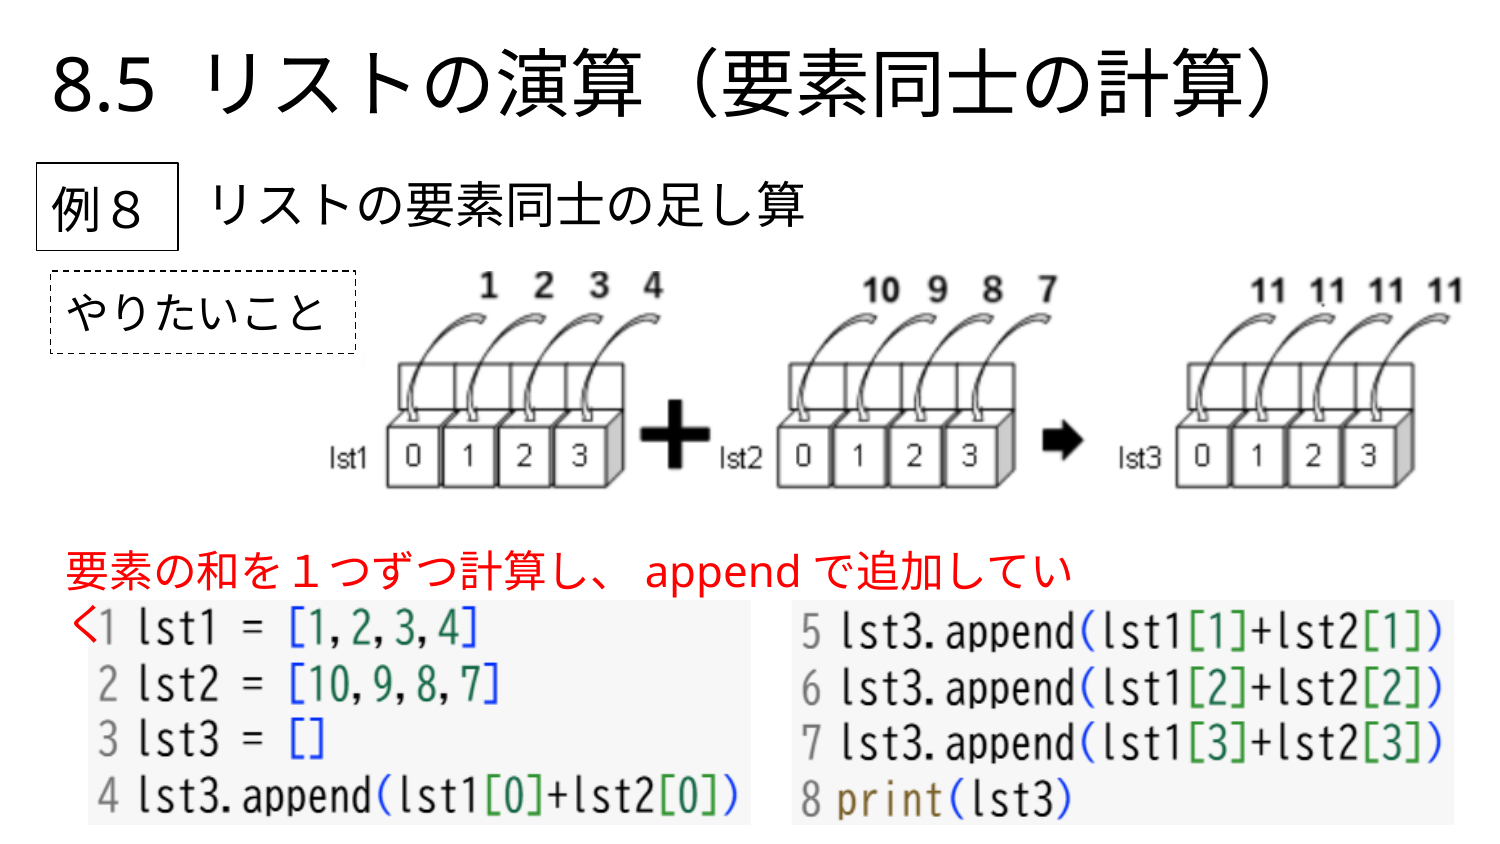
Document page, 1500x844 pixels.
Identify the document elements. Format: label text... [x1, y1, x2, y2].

picture [791, 599, 1455, 825]
text_box やりたいこと [50, 271, 320, 354]
title 8.5 リストの演算（要素同士の計算） [36, 21, 1435, 131]
text_box 例８ [36, 163, 179, 251]
text_box 要素の和を１つずつ計算し、appendで追加していく [50, 529, 1122, 665]
picture [87, 599, 751, 825]
text_box リストの要素同士の足し算 [190, 158, 1140, 249]
picture [322, 270, 1472, 496]
